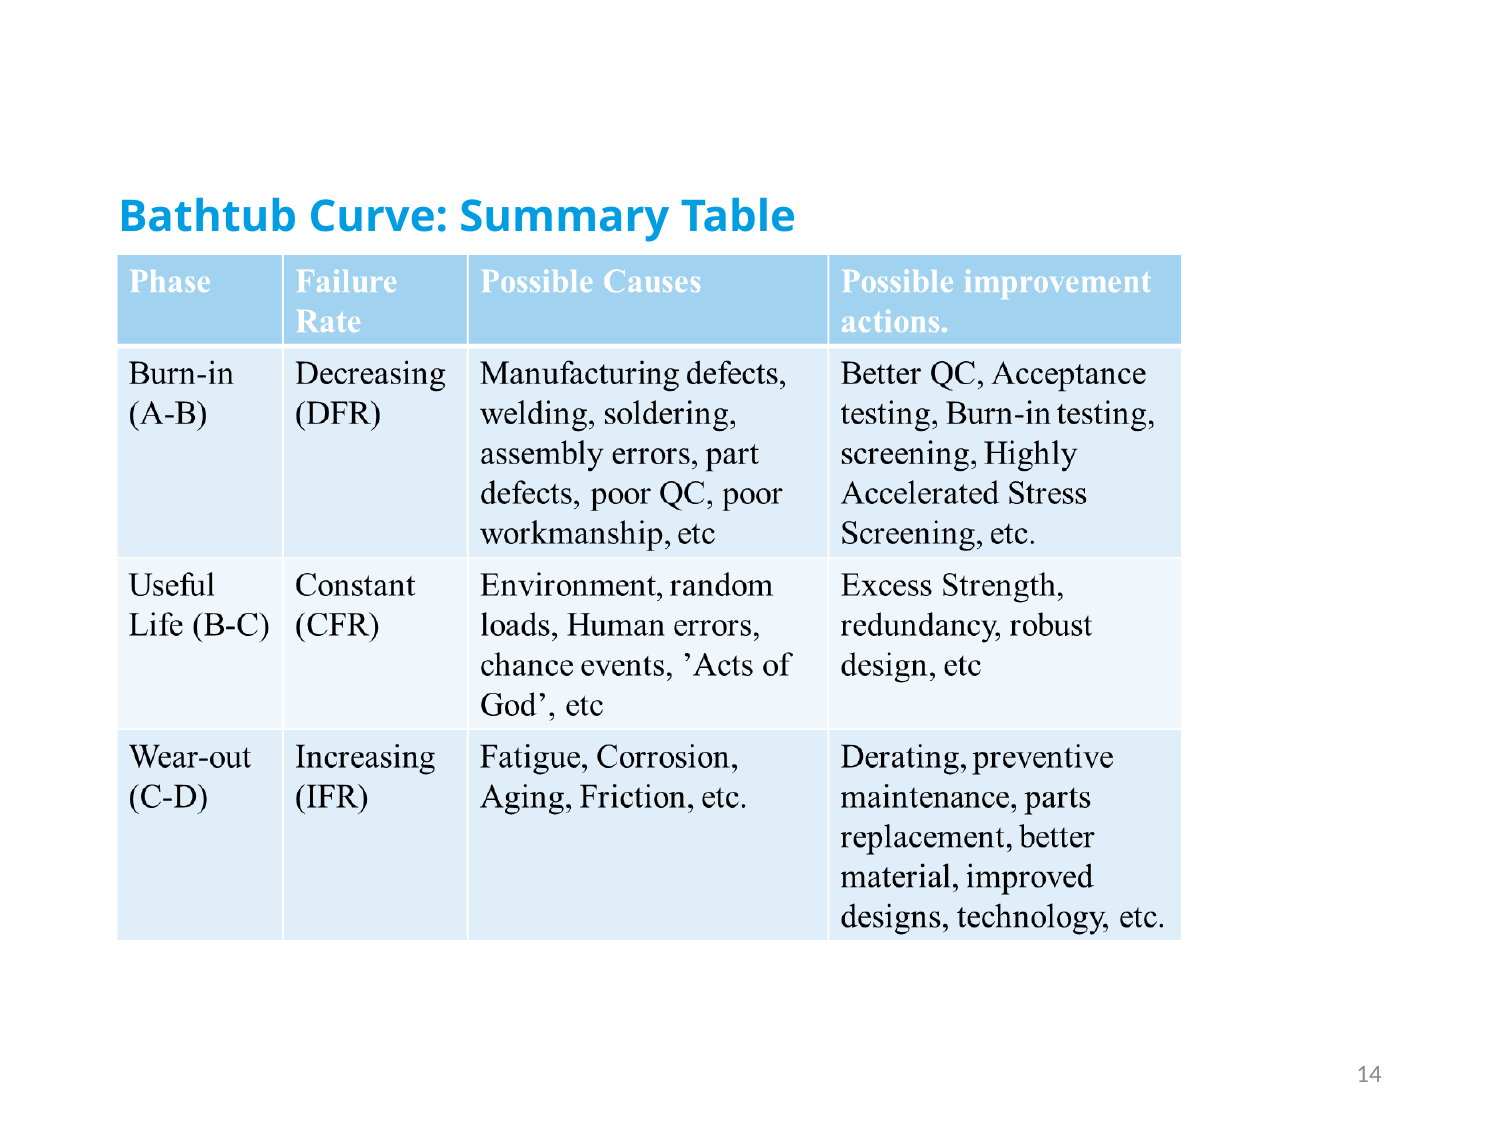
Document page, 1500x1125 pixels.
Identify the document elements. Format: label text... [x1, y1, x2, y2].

title Bathtub Curve: Summary Table [103, 185, 1297, 250]
slide_number 14 [1059, 1042, 1397, 1103]
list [115, 249, 1185, 955]
